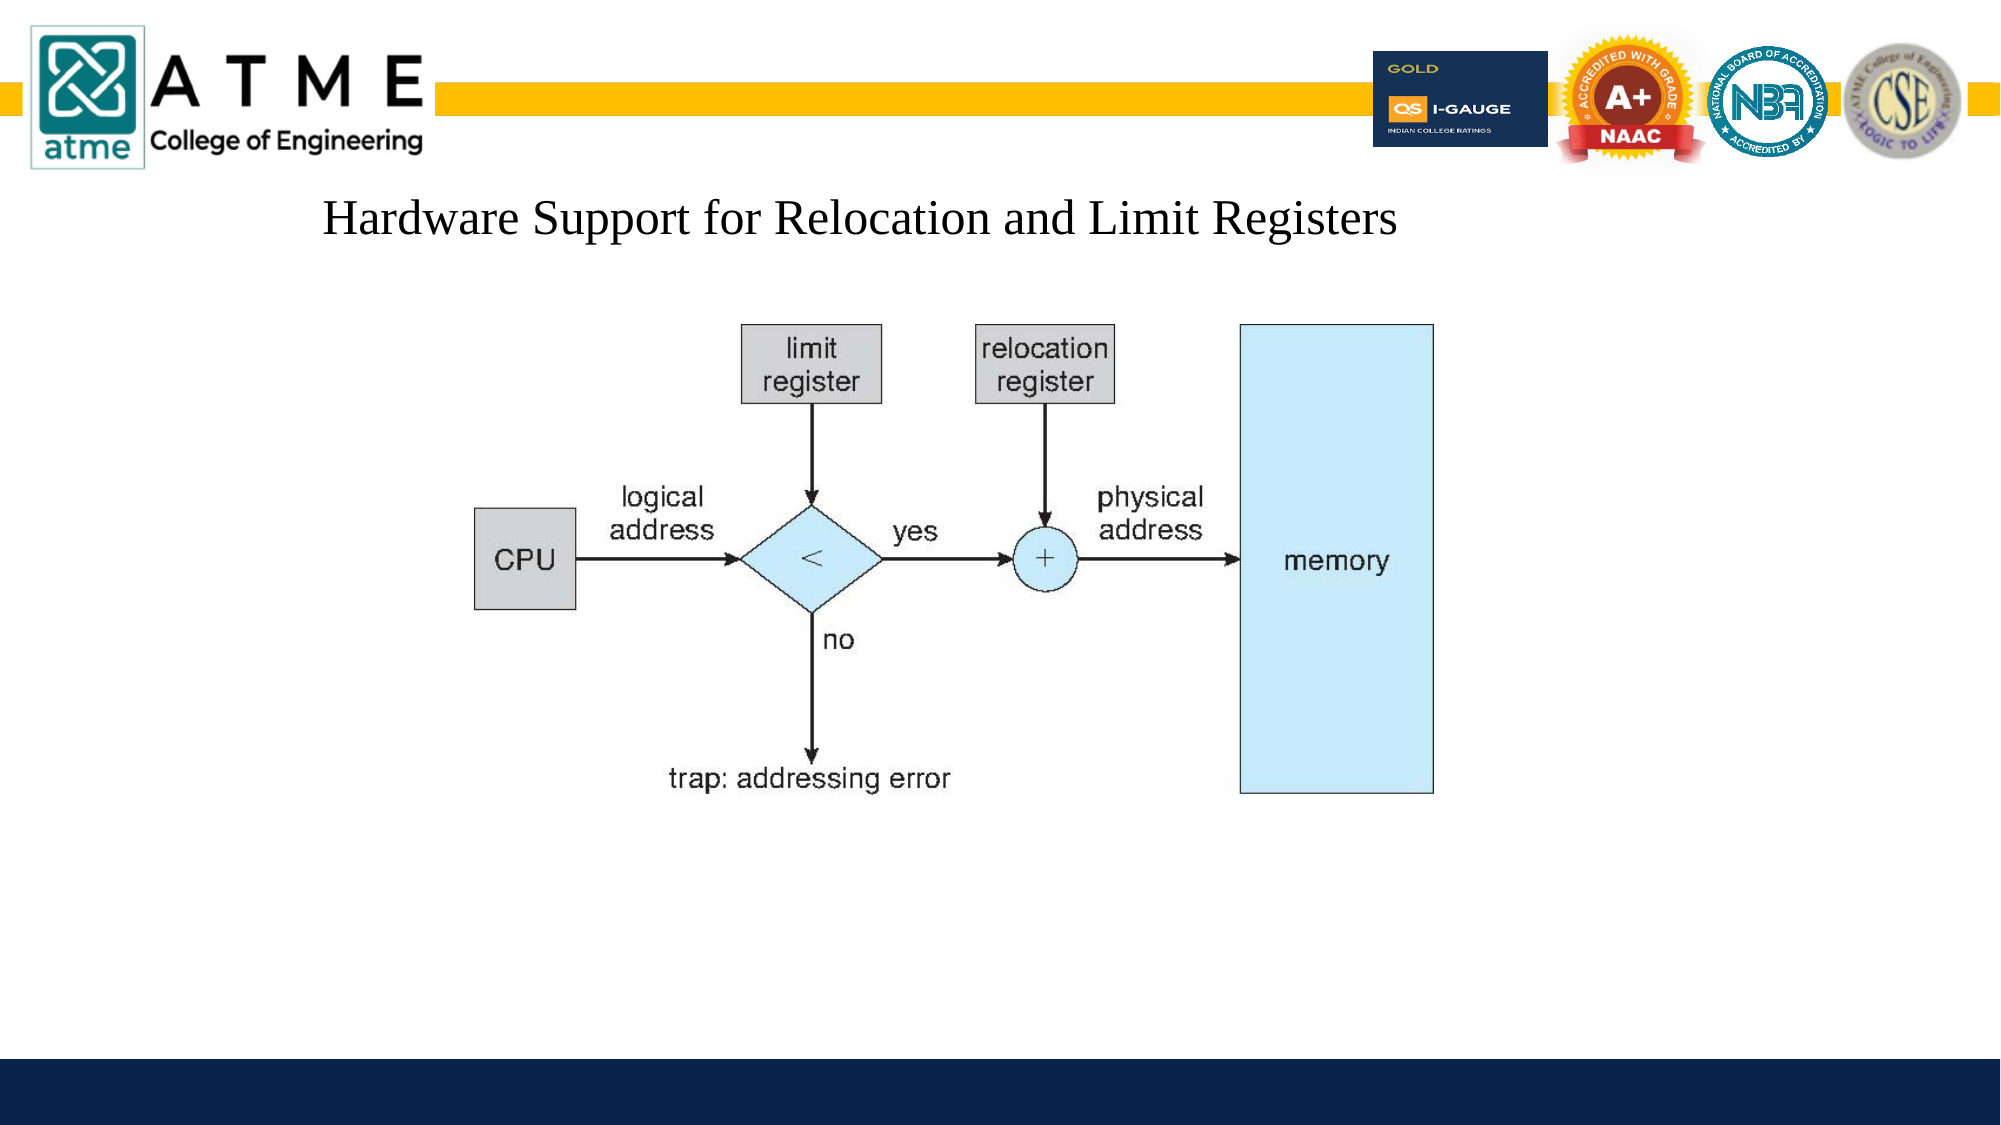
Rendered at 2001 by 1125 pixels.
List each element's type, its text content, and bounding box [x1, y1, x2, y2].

picture [474, 324, 1435, 801]
picture [0, 1059, 2001, 1125]
title Hardware Support for Relocation and Limit Registers [307, 176, 1693, 272]
picture [1373, 20, 1828, 180]
picture [22, 15, 435, 178]
picture [1840, 26, 1968, 176]
